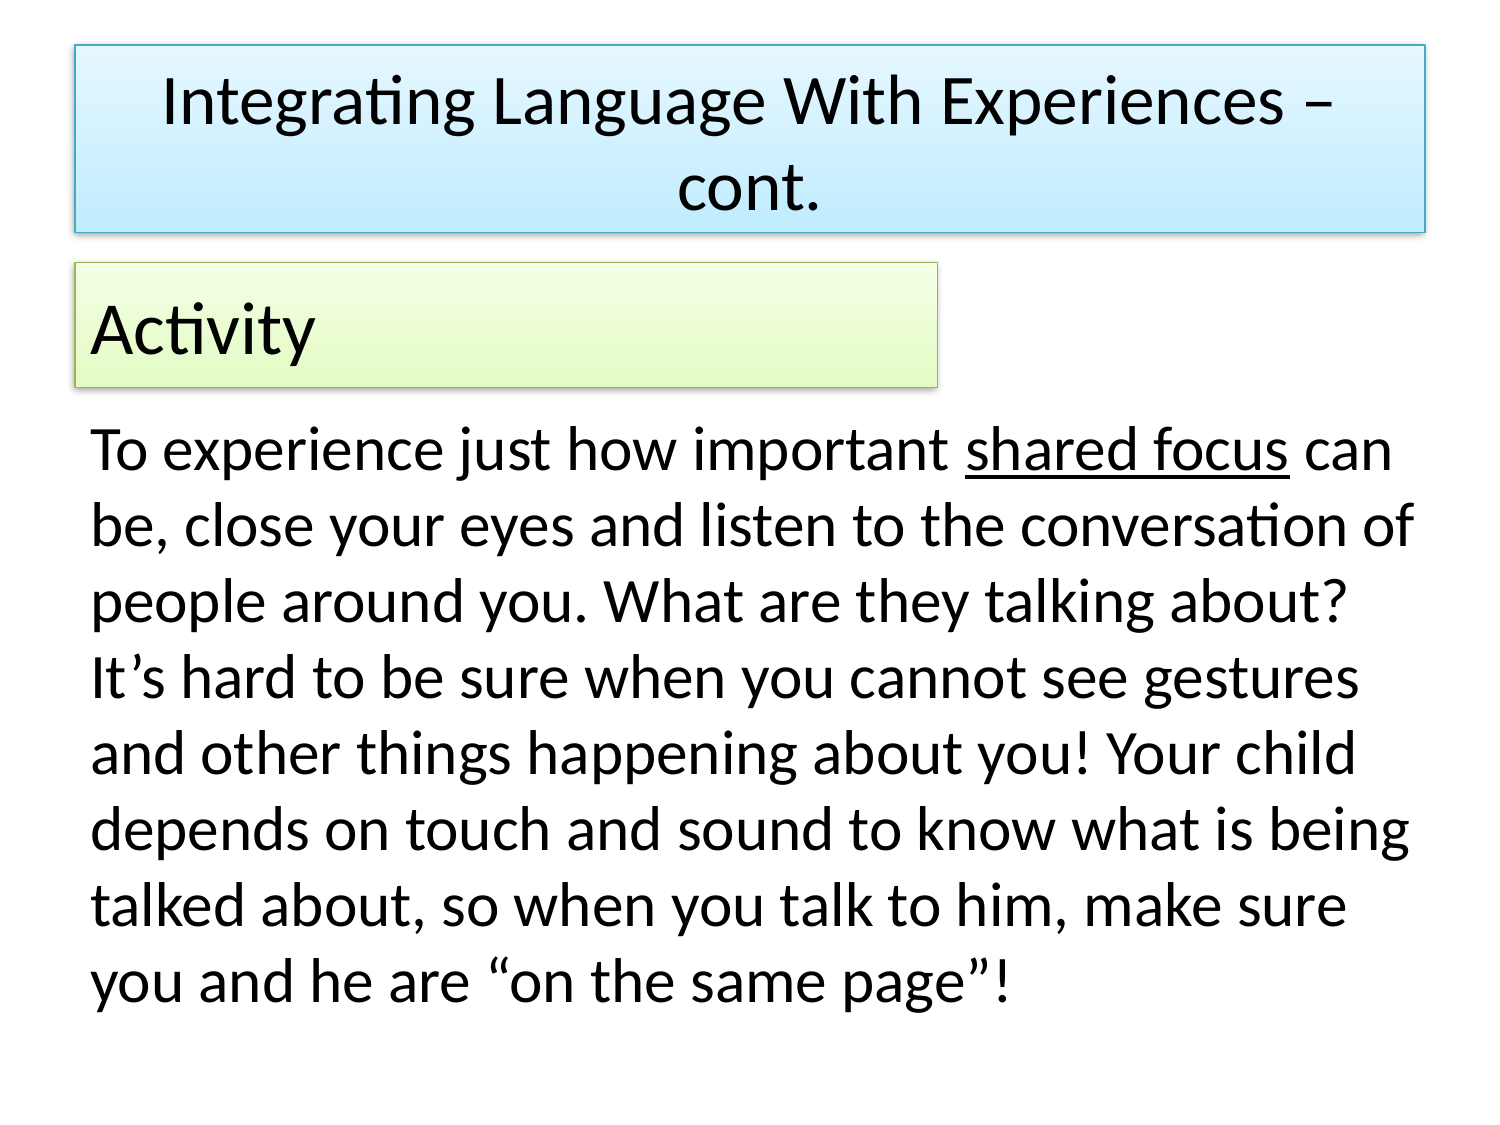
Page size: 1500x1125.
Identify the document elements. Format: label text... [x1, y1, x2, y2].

title Integrating Language With Experiences – cont. [74, 44, 1426, 233]
list To experience just how important shared focus can be, close your eyes and listen to the conversation of people around you. What are they talking about? It’s hard to be sure when you cannot see gestures and other things happening about you! Your child depends on touch and sound to know what is being talked about, so when you talk to him, make sure you and he are “on the same page”! [75, 399, 1438, 1050]
text_box Activity [74, 262, 938, 388]
